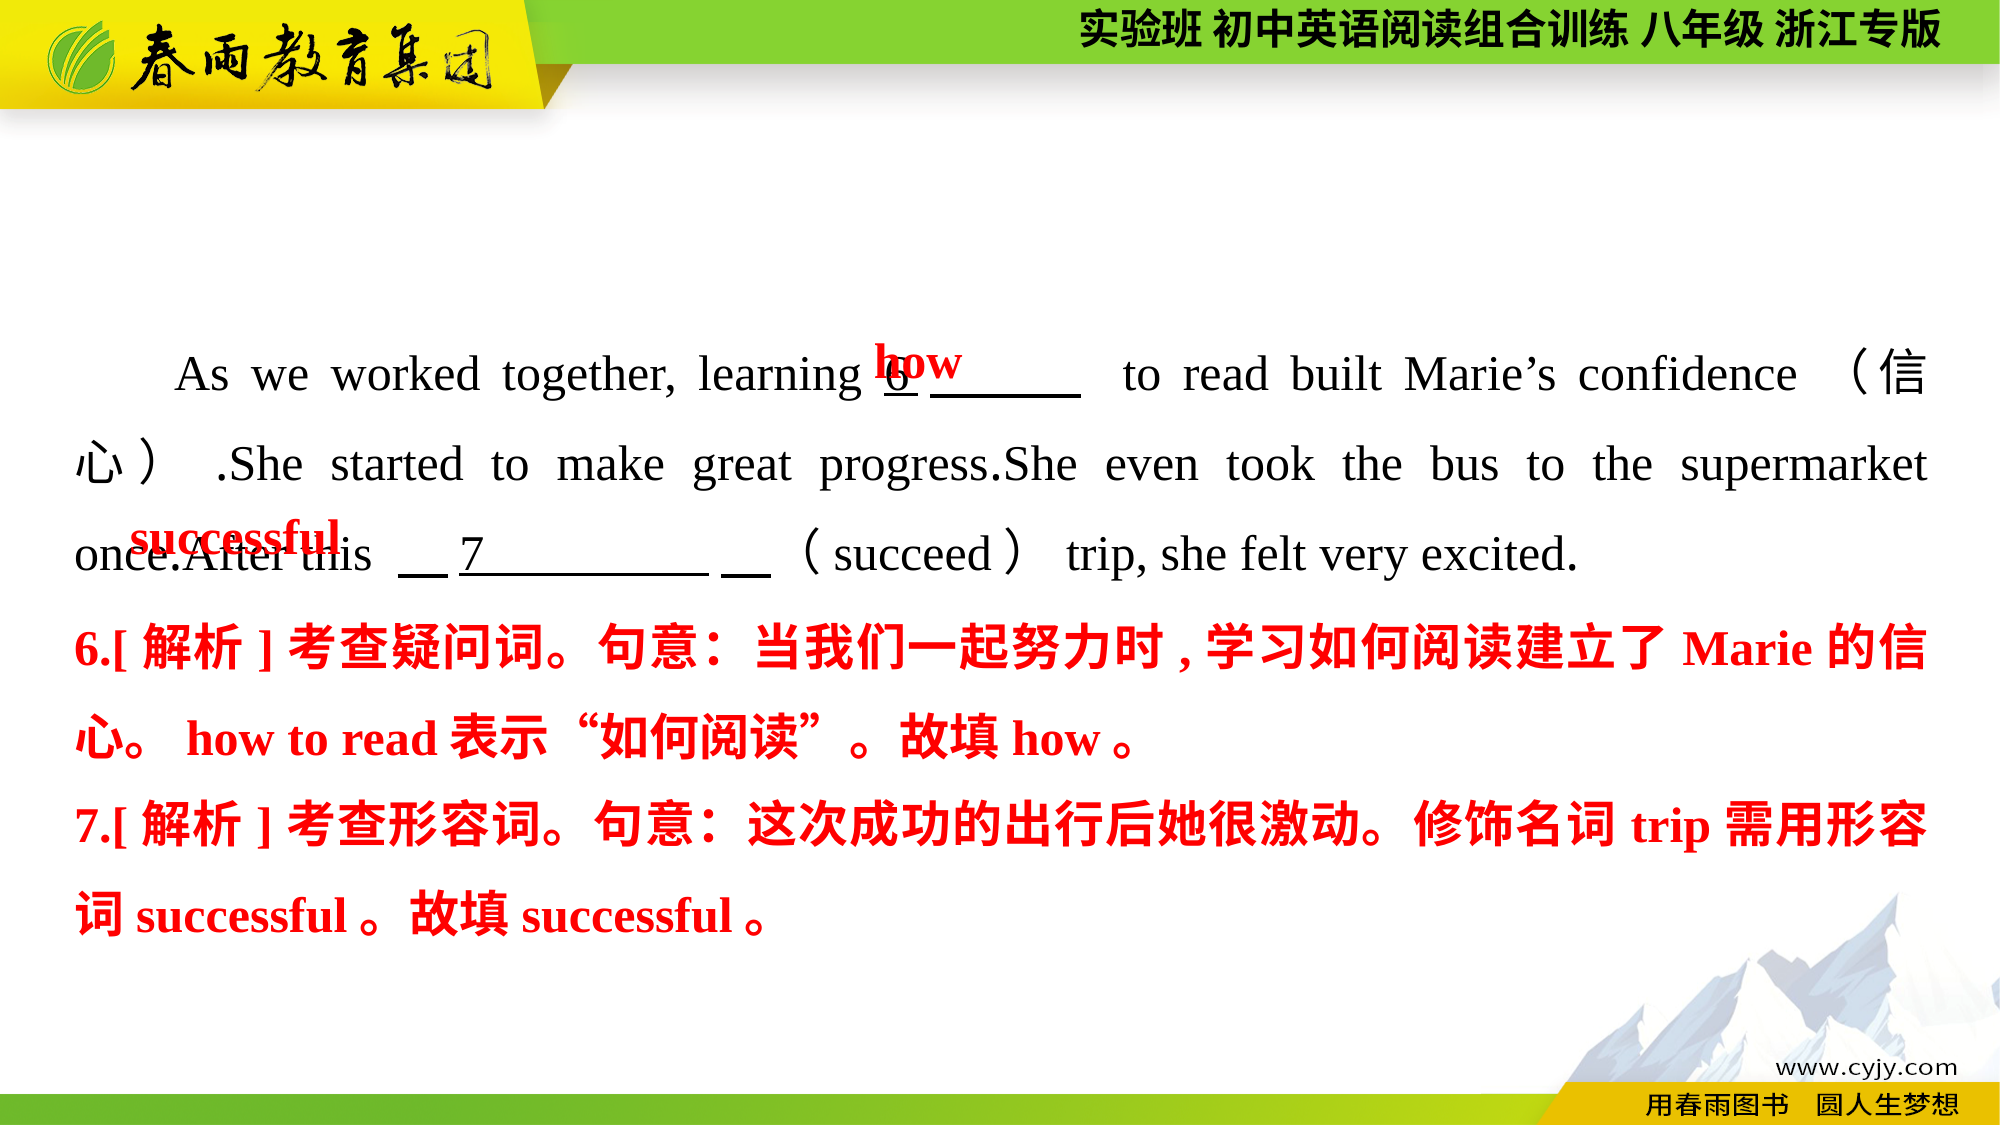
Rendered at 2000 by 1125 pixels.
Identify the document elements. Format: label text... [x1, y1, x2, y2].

text_box how [858, 321, 978, 397]
list As we worked together, learning 6 to read built Marie’s confidence（信心）.She started to make great progress.She even took the bus to the supermarket once.After this 7 （succeed）trip, she felt very excited. [59, 302, 1944, 577]
text_box successful [115, 497, 357, 572]
picture [0, 0, 2000, 1125]
text_box 7.[解析]考查形容词。句意：这次成功的出行后她很激动。修饰名词trip需用形容词successful。故填successful。 [59, 755, 1944, 950]
text_box 6.[解析]考查疑问词。句意：当我们一起努力时,学习如何阅读建立了Marie的信心。how to read表示“如何阅读”。故填how。 [59, 577, 1944, 755]
